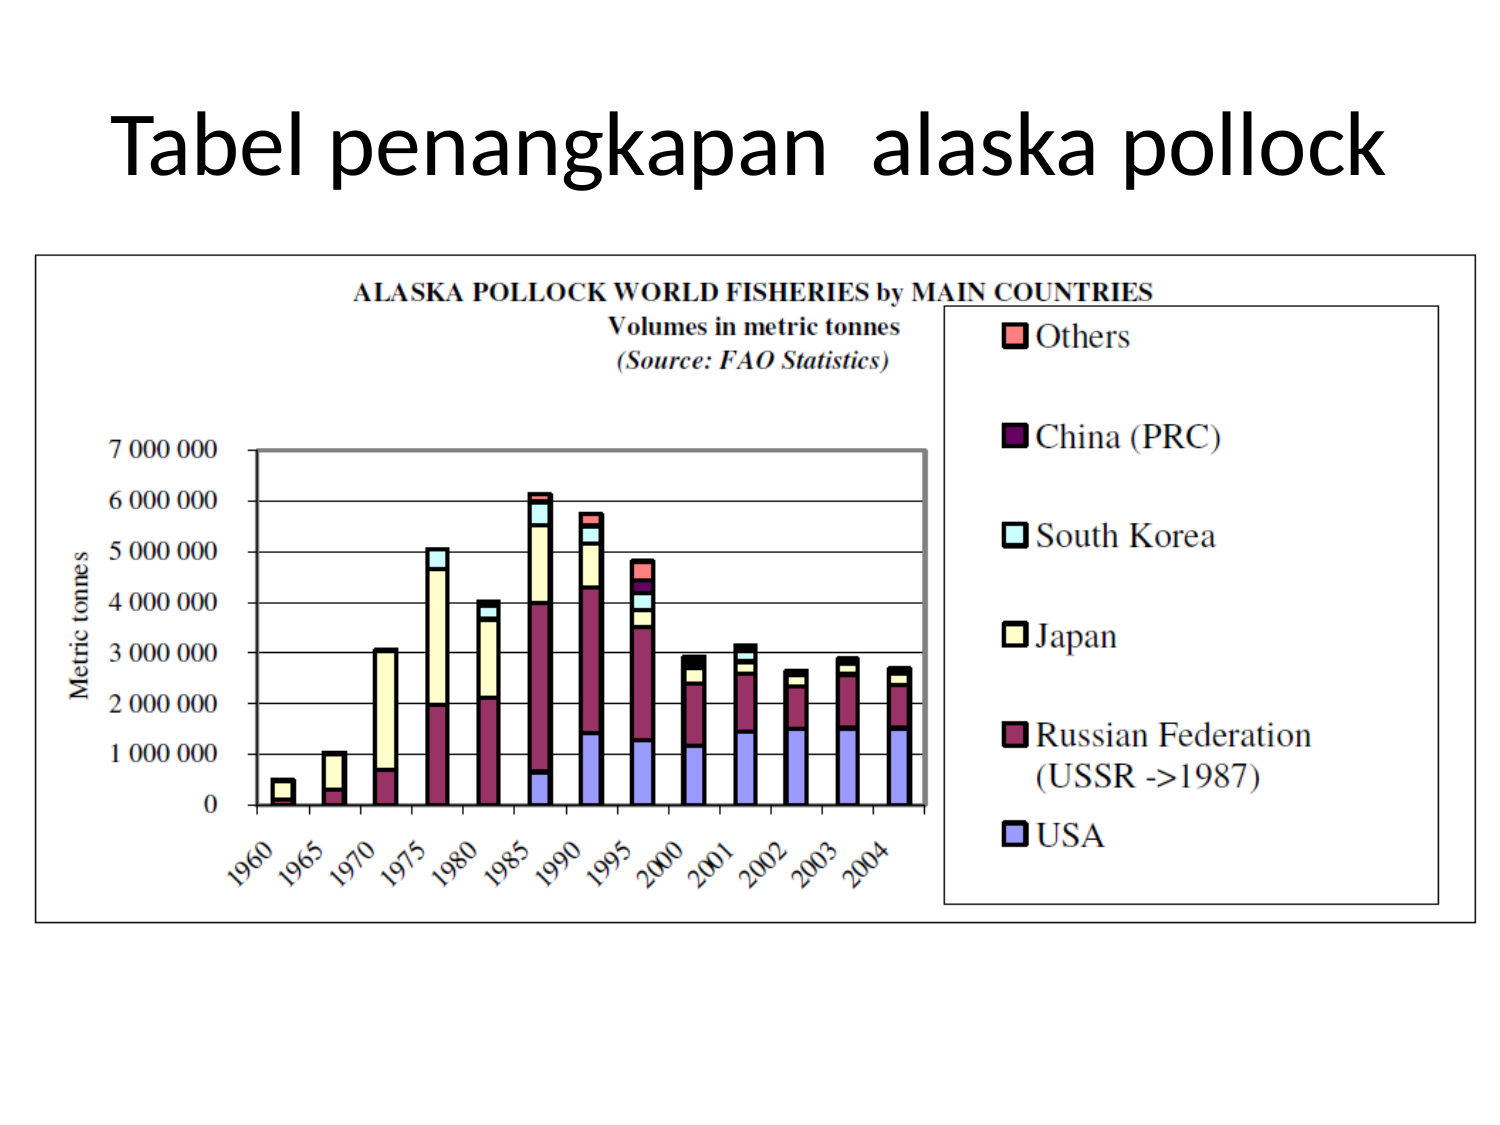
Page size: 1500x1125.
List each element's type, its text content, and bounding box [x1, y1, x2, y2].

title Tabel penangkapan alaska pollock [75, 45, 1425, 233]
picture [28, 249, 1488, 931]
